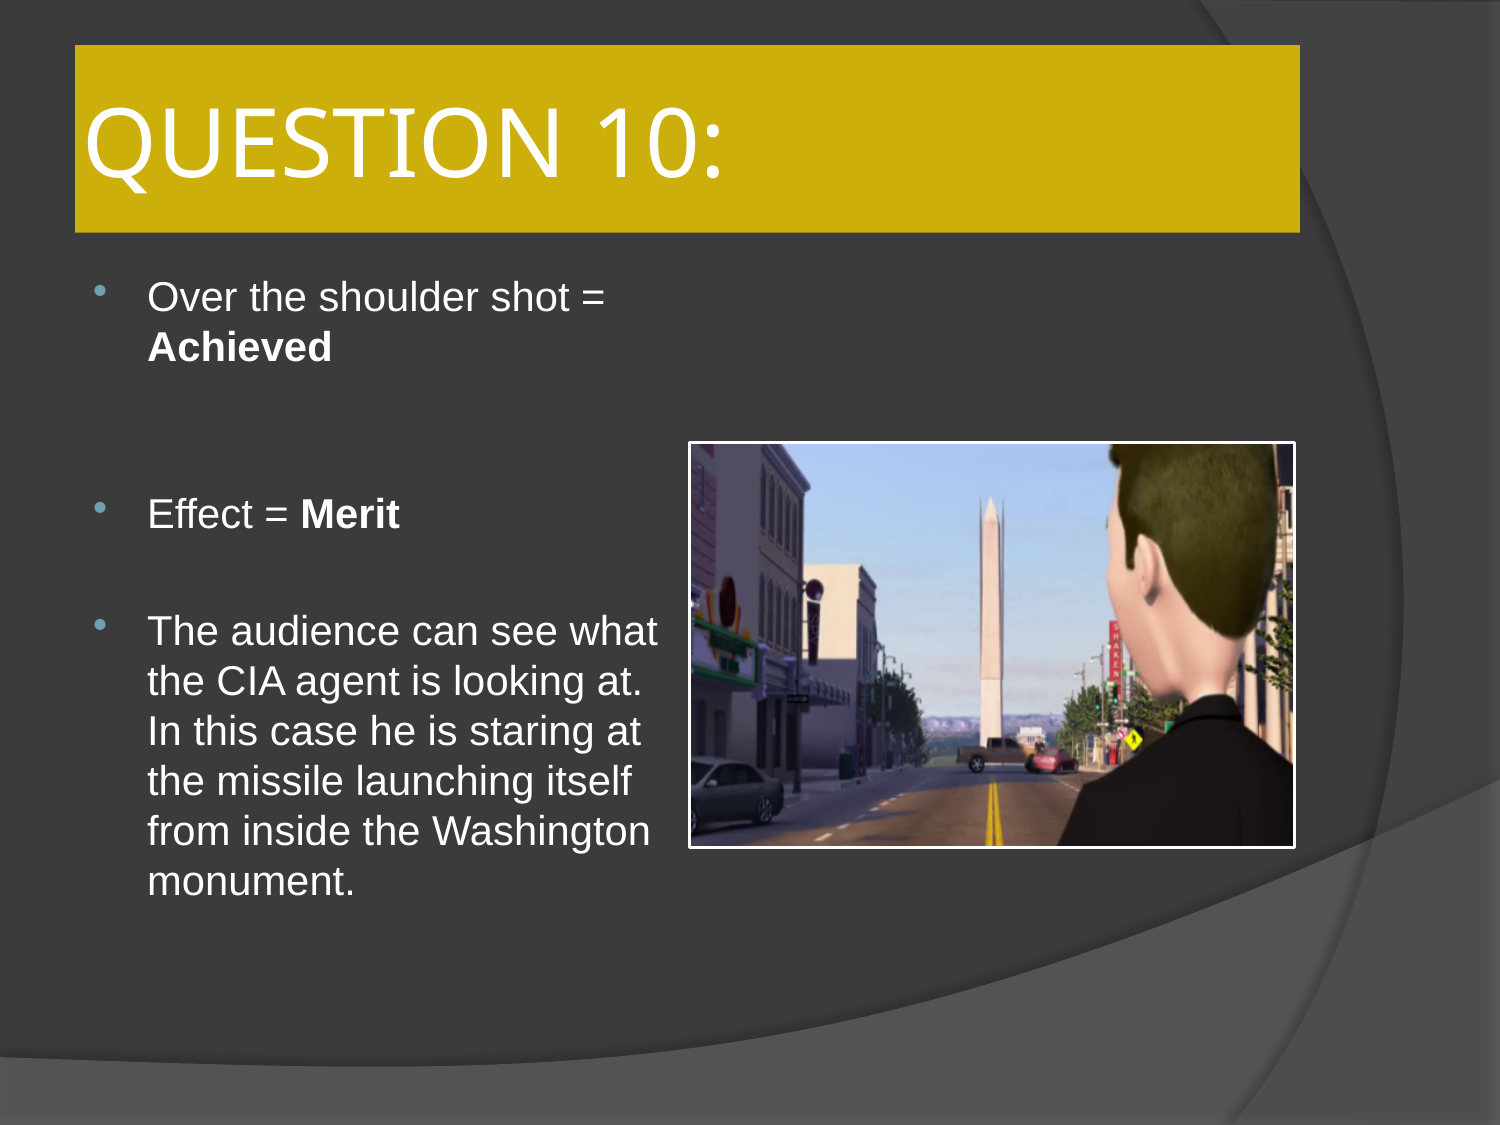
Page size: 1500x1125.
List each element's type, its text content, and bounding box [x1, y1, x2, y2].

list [690, 444, 1294, 847]
title QUESTION 10: [75, 45, 1300, 233]
list Over the shoulder shot = Achieved Effect = Merit The audience can see what the CIA agent is looking at. In this case he is staring at the missile launching itself from inside the Washington monument. [75, 262, 675, 1005]
